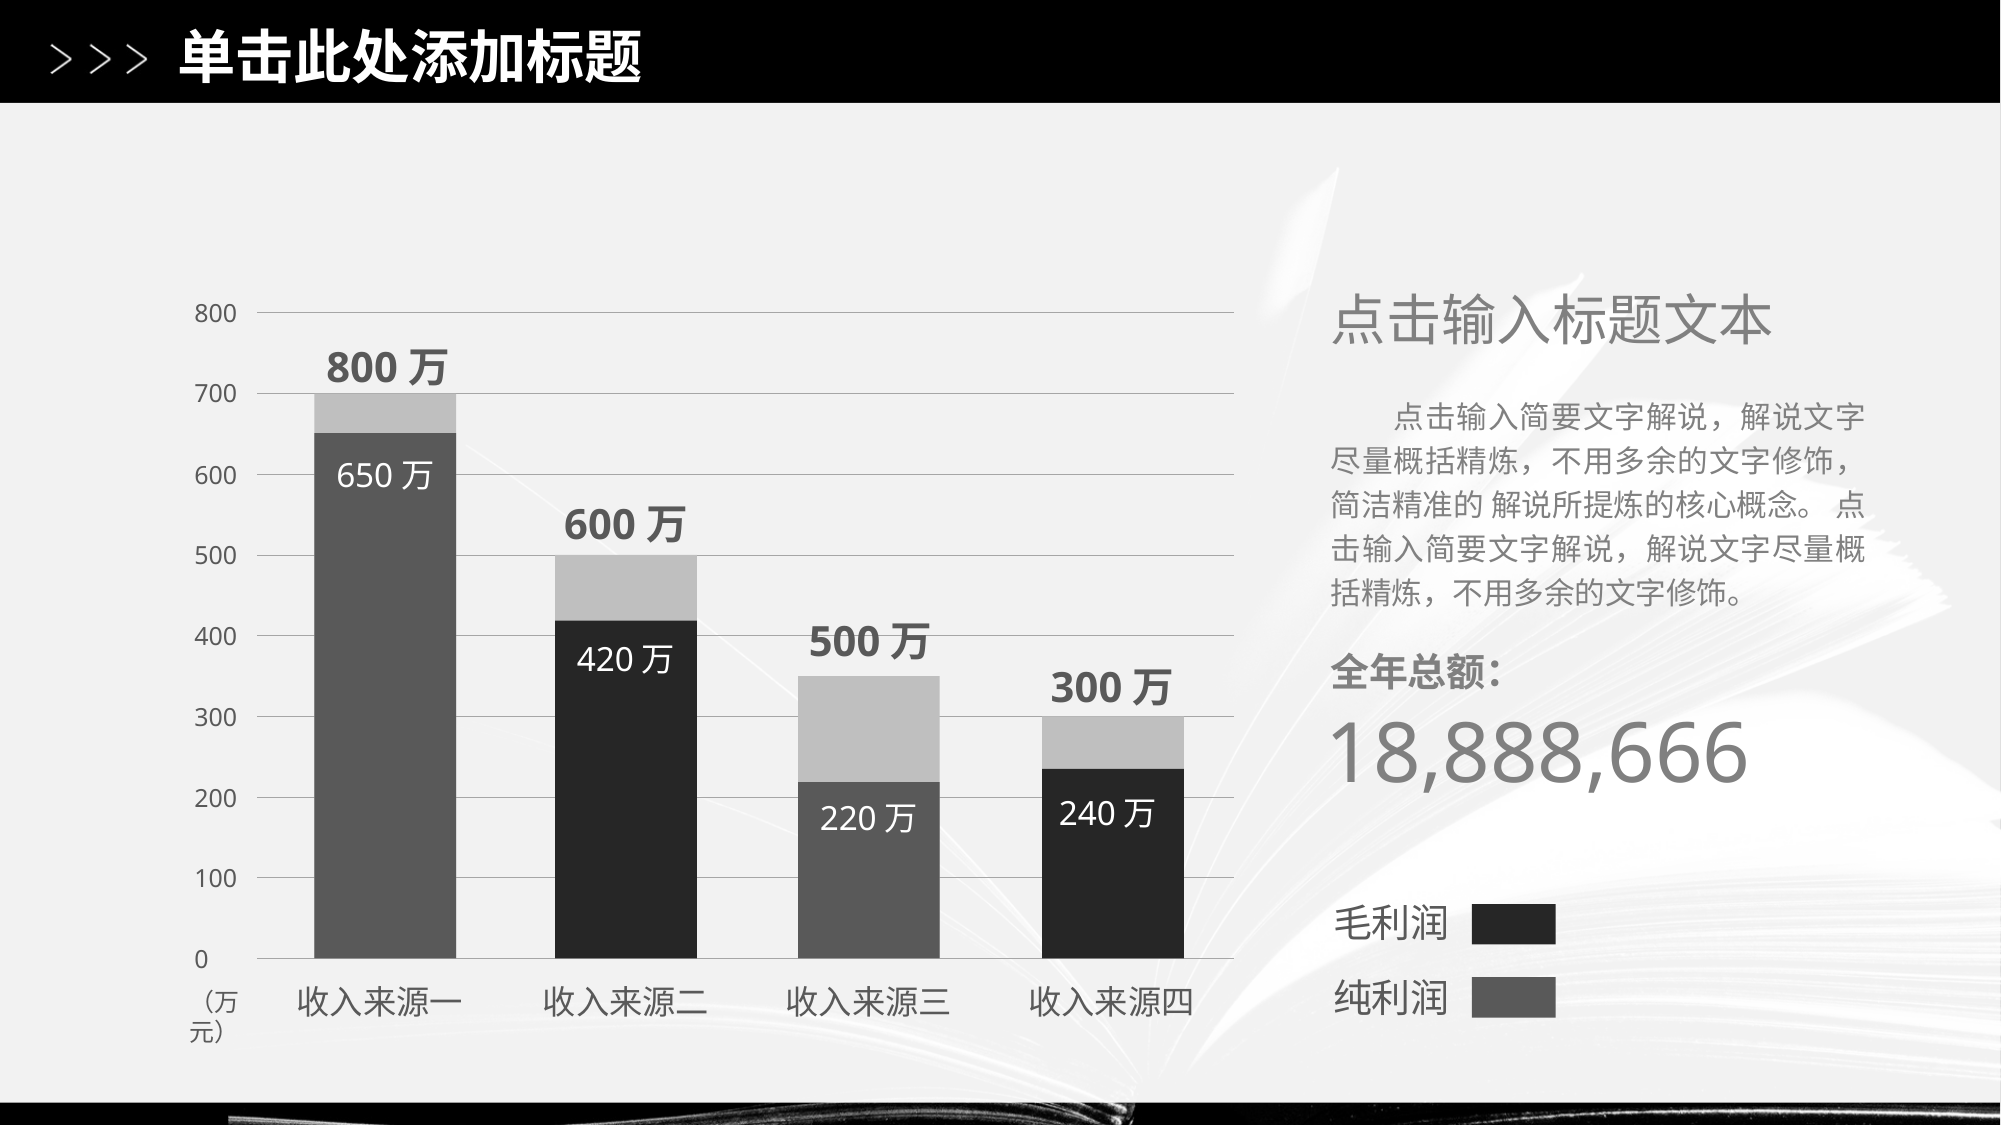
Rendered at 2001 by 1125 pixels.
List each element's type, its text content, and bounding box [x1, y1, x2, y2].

text_box 700 [194, 377, 242, 408]
text_box [1471, 903, 1557, 946]
text_box 18,888,666 [1325, 699, 1824, 800]
text_box 全年总额： [1330, 647, 1646, 695]
text_box 100 [194, 862, 242, 893]
text_box [1471, 976, 1557, 1019]
text_box 收入来源四 [1003, 974, 1220, 1029]
text_box 0 [194, 943, 242, 974]
text_box 收入来源一 [271, 974, 488, 1029]
text_box 500 [194, 539, 242, 570]
title 单击此处添加标题 [162, 5, 1888, 115]
picture [0, 0, 2001, 1125]
text_box 点击输入标题文本 [1330, 285, 1781, 352]
text_box 600 [194, 459, 242, 490]
text_box 收入来源三 [760, 974, 977, 1029]
text_box 收入来源二 [518, 974, 734, 1029]
text_box 纯利润 [1333, 973, 1472, 1021]
text_box 400 [194, 620, 242, 651]
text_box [257, 312, 1234, 959]
text_box （万元） [156, 979, 272, 1054]
text_box 200 [194, 782, 242, 813]
text_box 800 [194, 297, 242, 328]
text_box 毛利润 [1333, 898, 1472, 946]
text_box 300 [194, 701, 242, 732]
text_box 点击输入简要文字解说，解说文字尽量概括精炼，不用多余的文字修饰，简洁精准的 解说所提炼的核心概念。 点击输入简要文字解说，解说文字尽量概括精炼，不用多余的文字修饰。 [1330, 391, 1866, 611]
